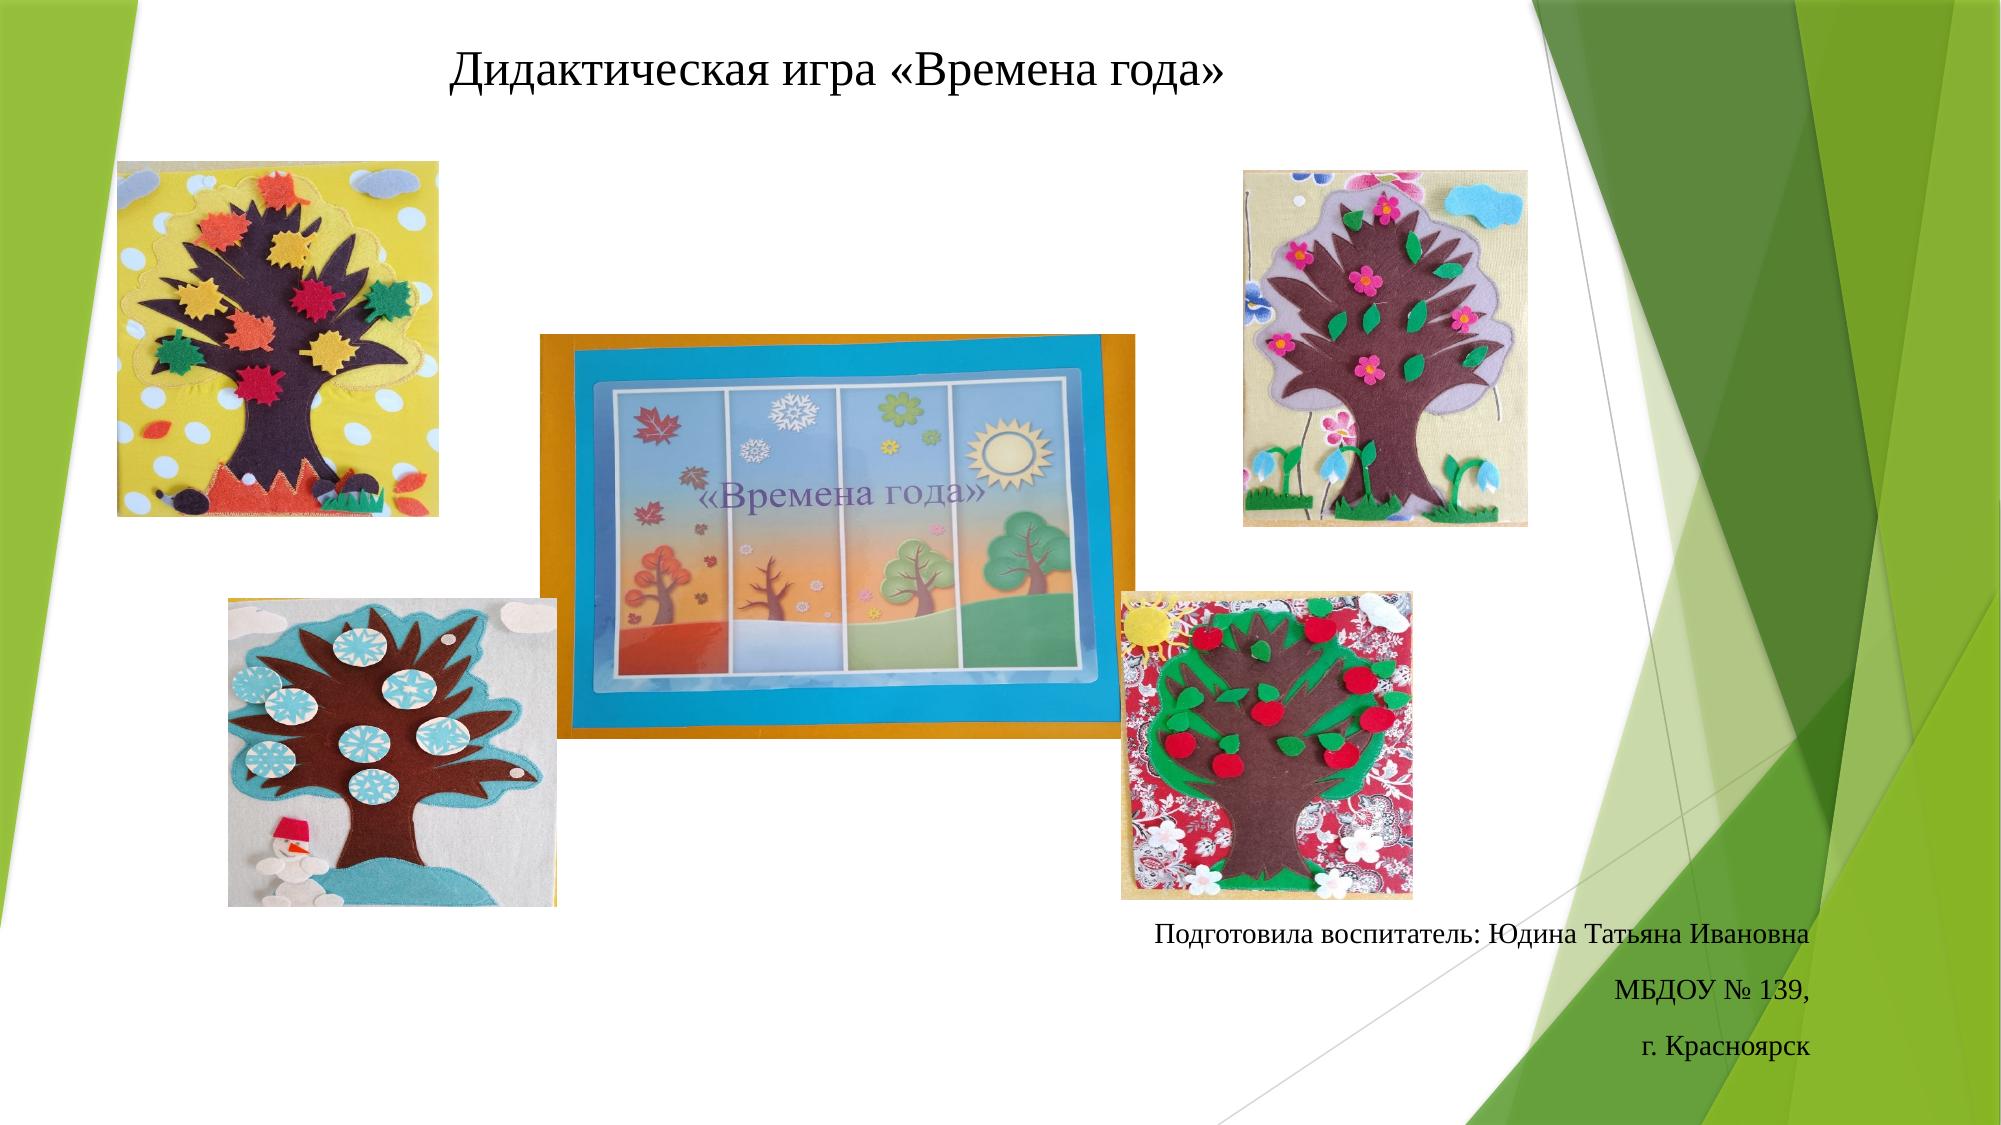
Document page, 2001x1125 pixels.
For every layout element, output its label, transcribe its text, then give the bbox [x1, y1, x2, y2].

title Дидактическая игра «Времена года» [158, 27, 1517, 523]
picture [227, 334, 1413, 908]
subtitle Подготовила воспитатель: Юдина Татьяна Ивановна МБДОУ № 139, г. Красноярск [247, 906, 1826, 1098]
picture [117, 160, 439, 518]
picture [1242, 170, 1529, 527]
